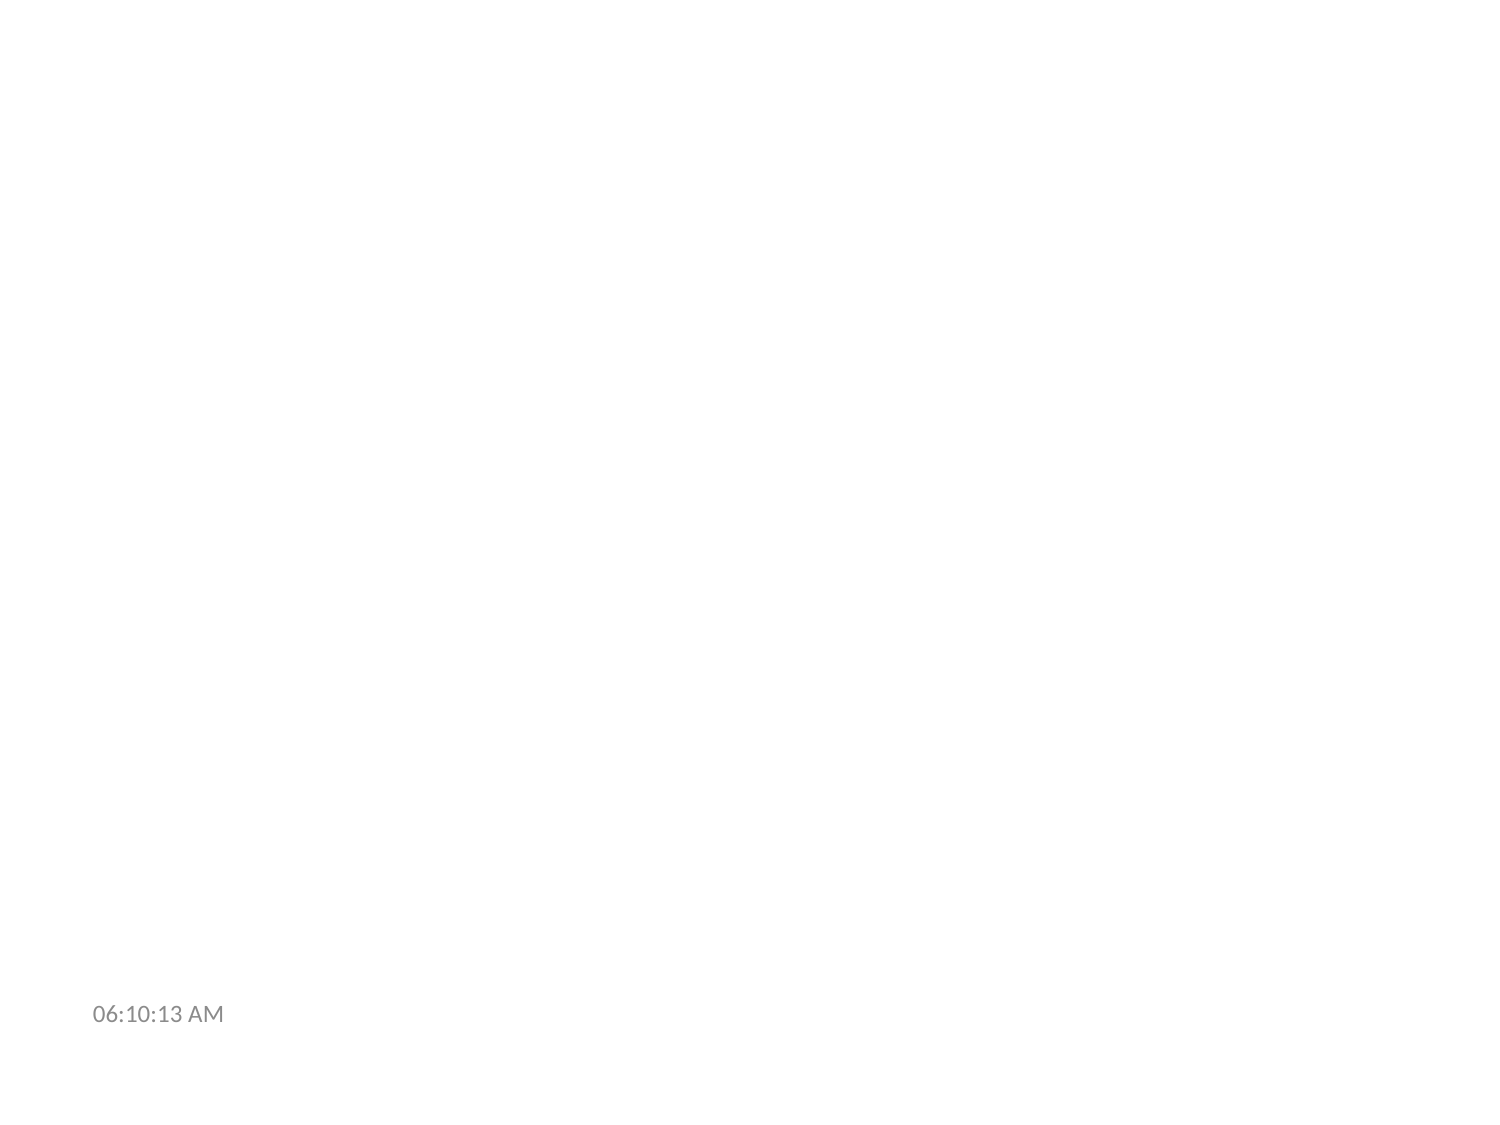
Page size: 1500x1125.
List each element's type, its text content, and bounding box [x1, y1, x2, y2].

text_box 3:35:09 PM [77, 982, 428, 1043]
